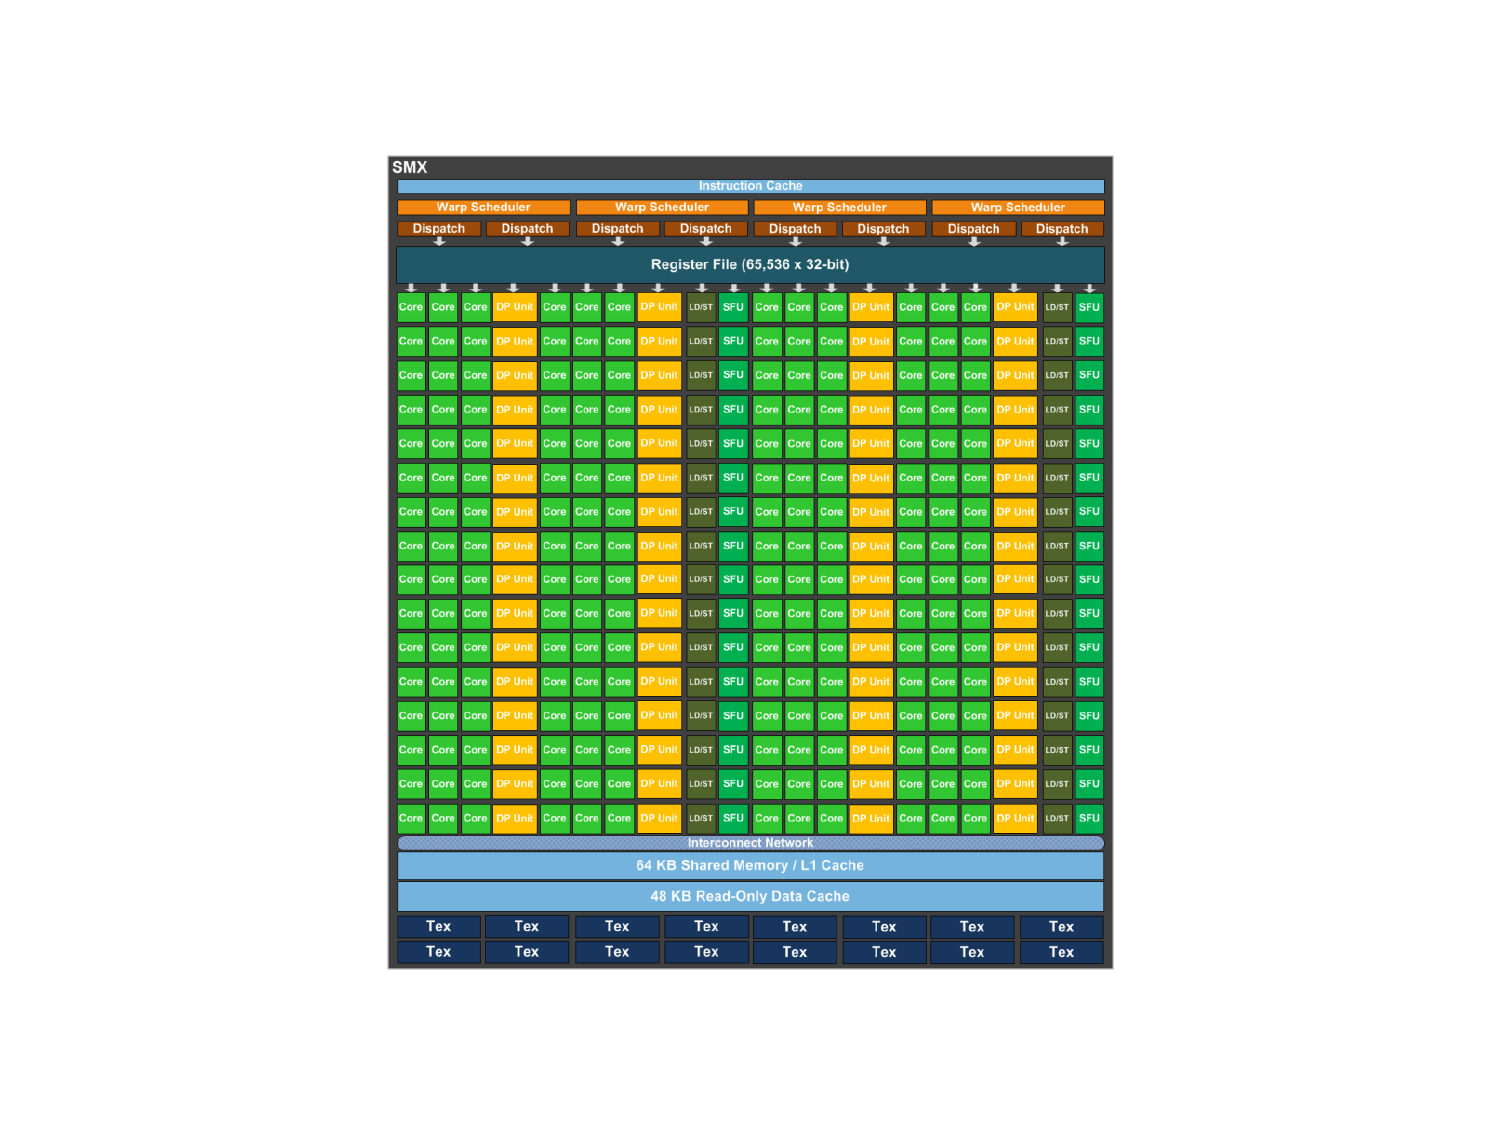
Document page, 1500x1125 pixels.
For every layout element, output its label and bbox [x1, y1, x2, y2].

picture [384, 153, 1116, 972]
